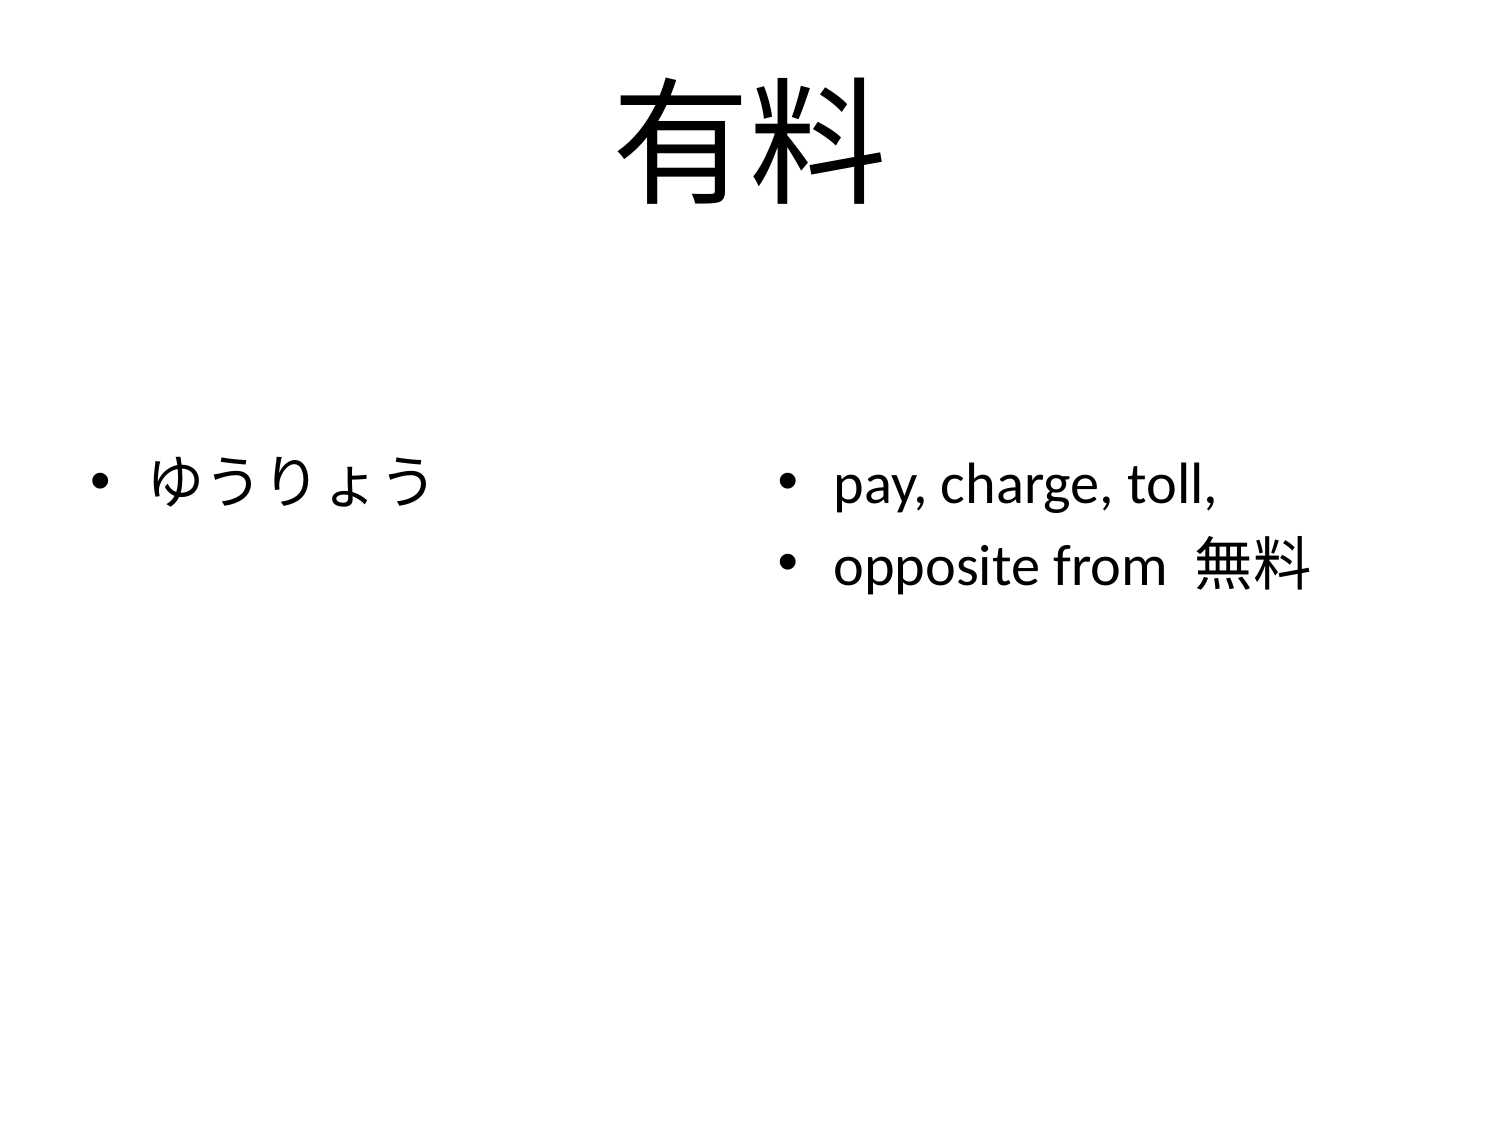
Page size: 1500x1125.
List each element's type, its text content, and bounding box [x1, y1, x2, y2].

title 有料 [74, 44, 1426, 233]
list ゆうりょう [74, 437, 738, 1006]
list pay, charge, toll, opposite from 無料 [762, 437, 1426, 1006]
